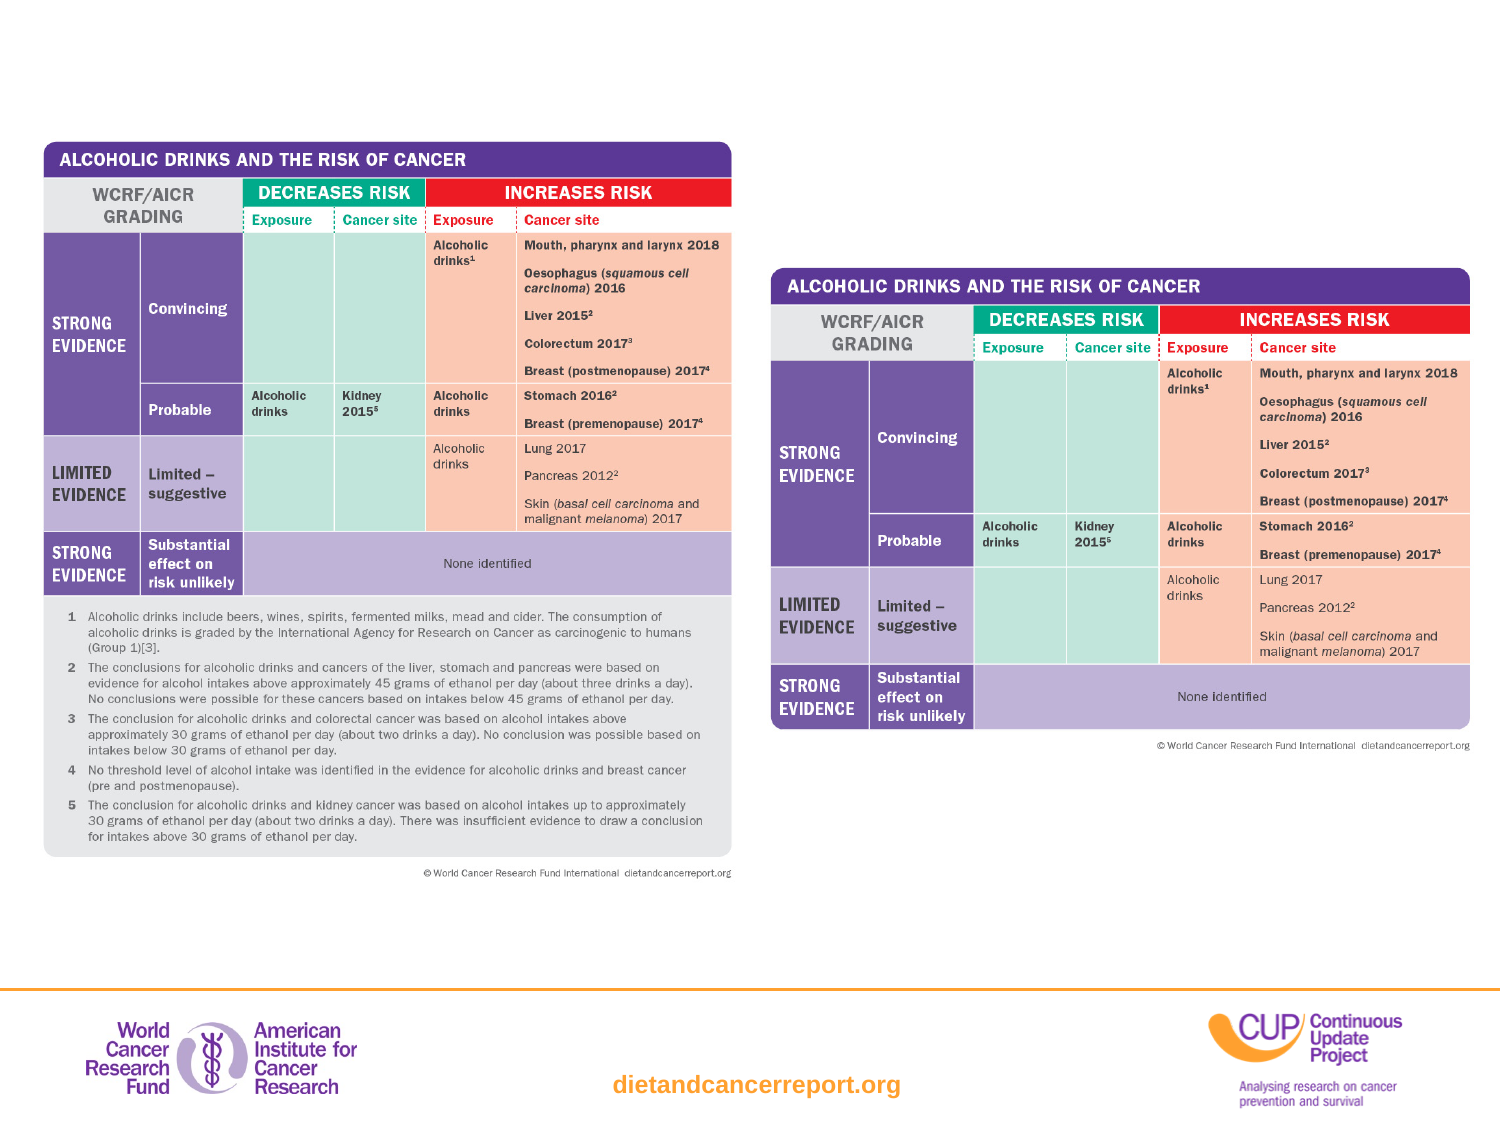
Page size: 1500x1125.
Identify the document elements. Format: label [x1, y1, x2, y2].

picture [22, 120, 1490, 896]
picture [1207, 1013, 1403, 1109]
picture [86, 1022, 357, 1094]
